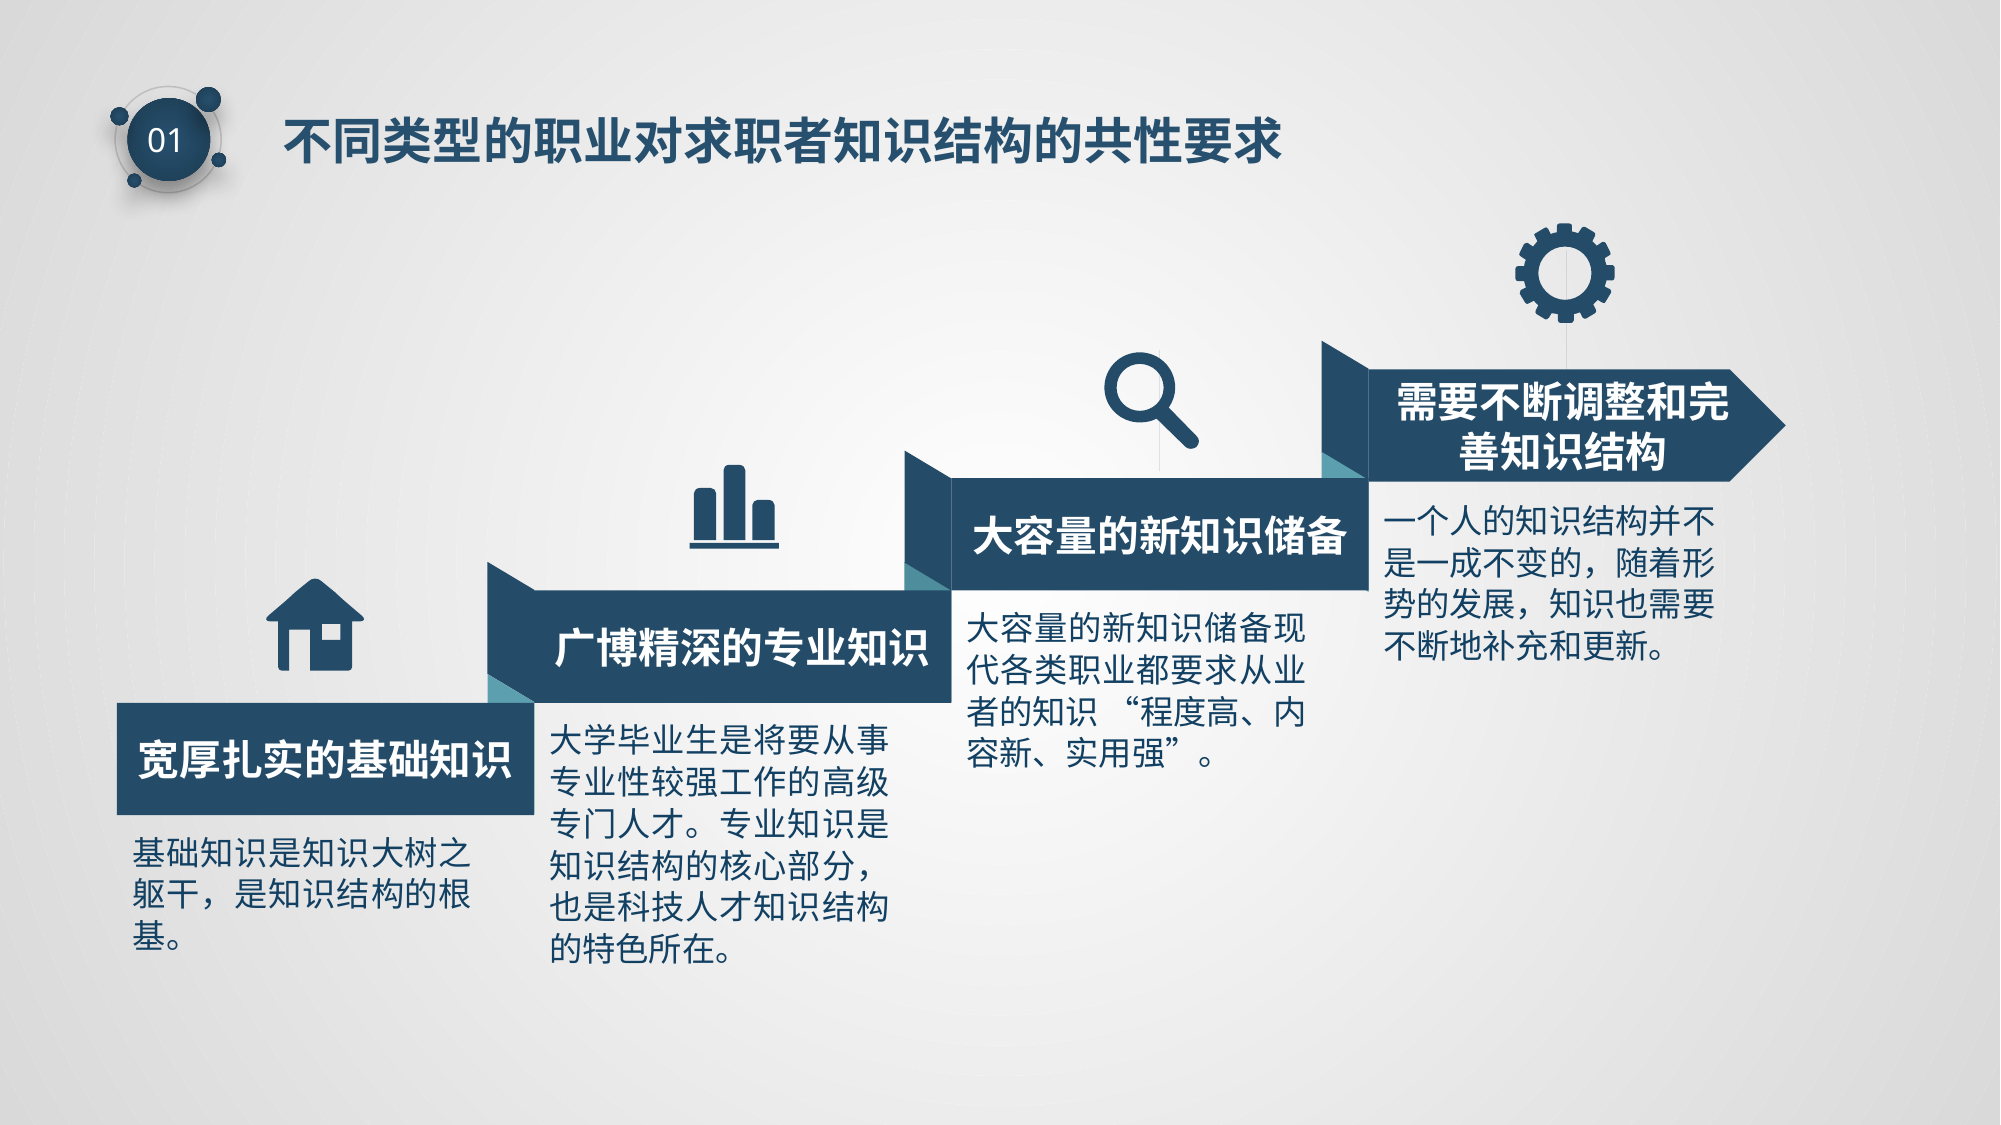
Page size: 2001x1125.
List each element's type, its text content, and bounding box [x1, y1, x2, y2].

text_box 基础知识是知识大树之躯干，是知识结构的根基。 [118, 816, 488, 963]
text_box 大容量的新知识储备现代各类职业都要求从业者的知识 “程度高、内容新、实用强”。 [951, 592, 1322, 780]
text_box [689, 464, 779, 549]
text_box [116, 573, 535, 816]
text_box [1321, 250, 1786, 482]
text_box 不同类型的职业对求职者知识结构的共性要求 [268, 101, 1298, 177]
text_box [487, 422, 952, 703]
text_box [904, 349, 1369, 592]
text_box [110, 86, 226, 193]
text_box 一个人的知识结构并不是一成不变的，随着形势的发展，知识也需要不断地补充和更新。 [1368, 483, 1731, 715]
text_box [1521, 223, 1610, 250]
text_box 大学毕业生是将要从事专业性较强工作的高级专门人才。专业知识是知识结构的核心部分，也是科技人才知识结构的特色所在。 [534, 703, 905, 976]
